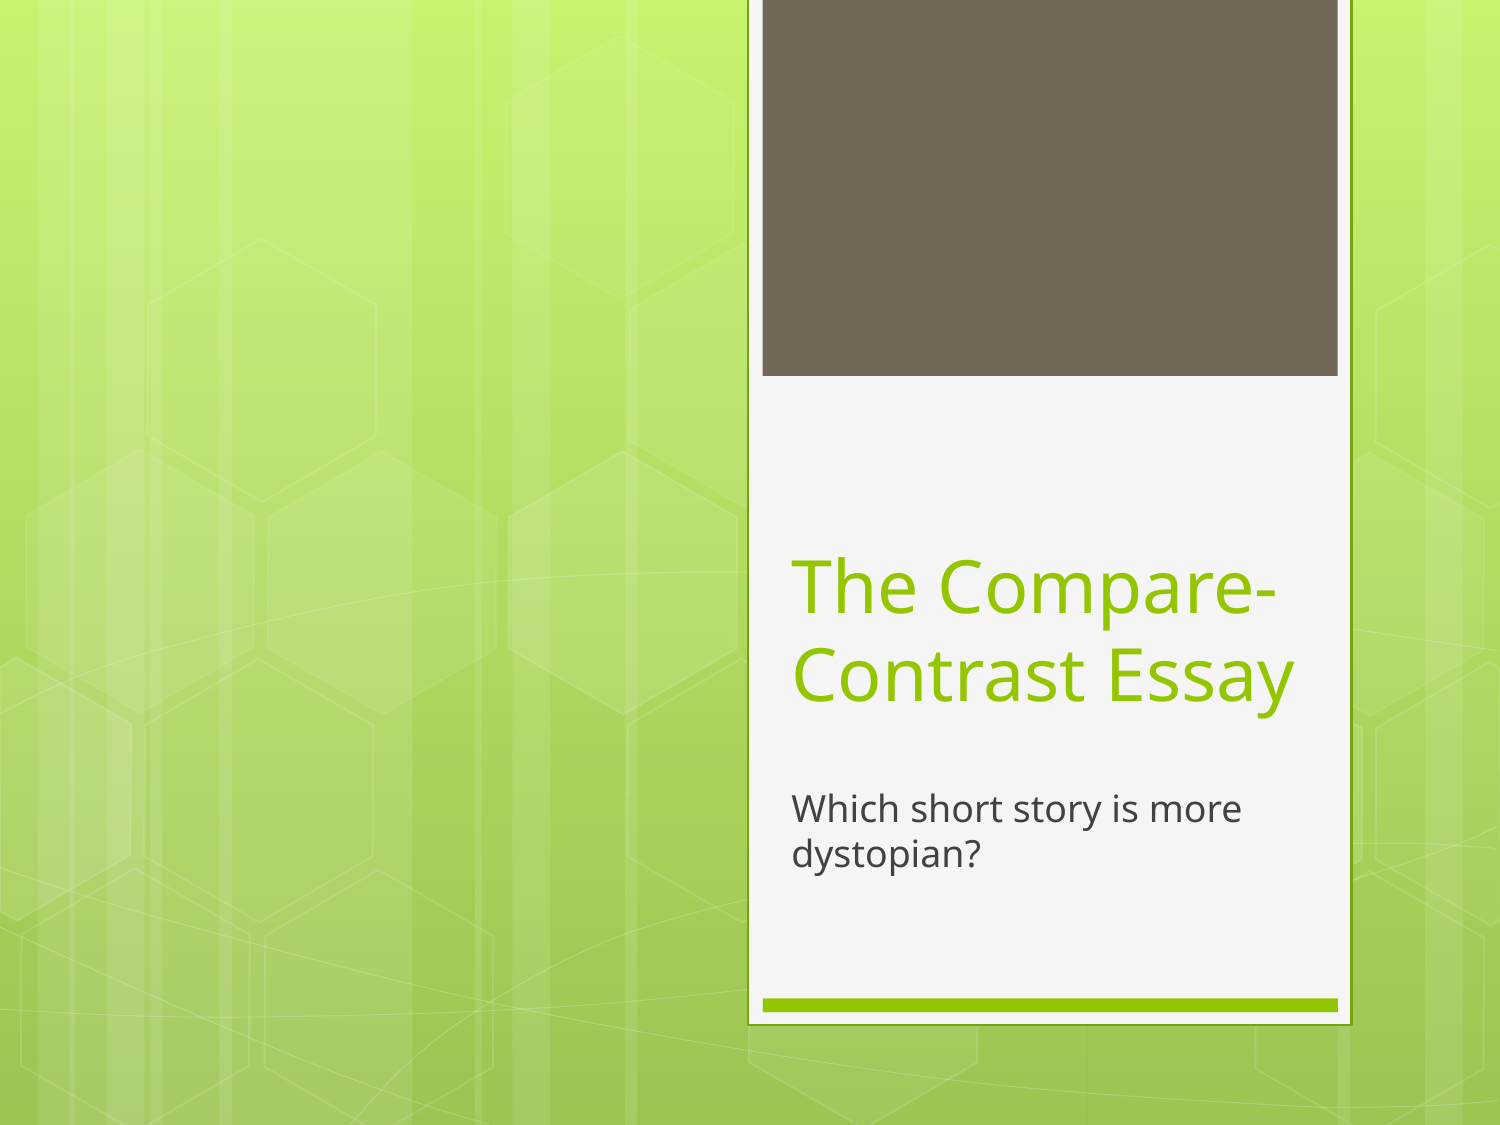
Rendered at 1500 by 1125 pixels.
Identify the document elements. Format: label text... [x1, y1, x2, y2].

subtitle Which short story is more dystopian? [776, 725, 1320, 933]
title The Compare-Contrast Essay [776, 444, 1320, 724]
